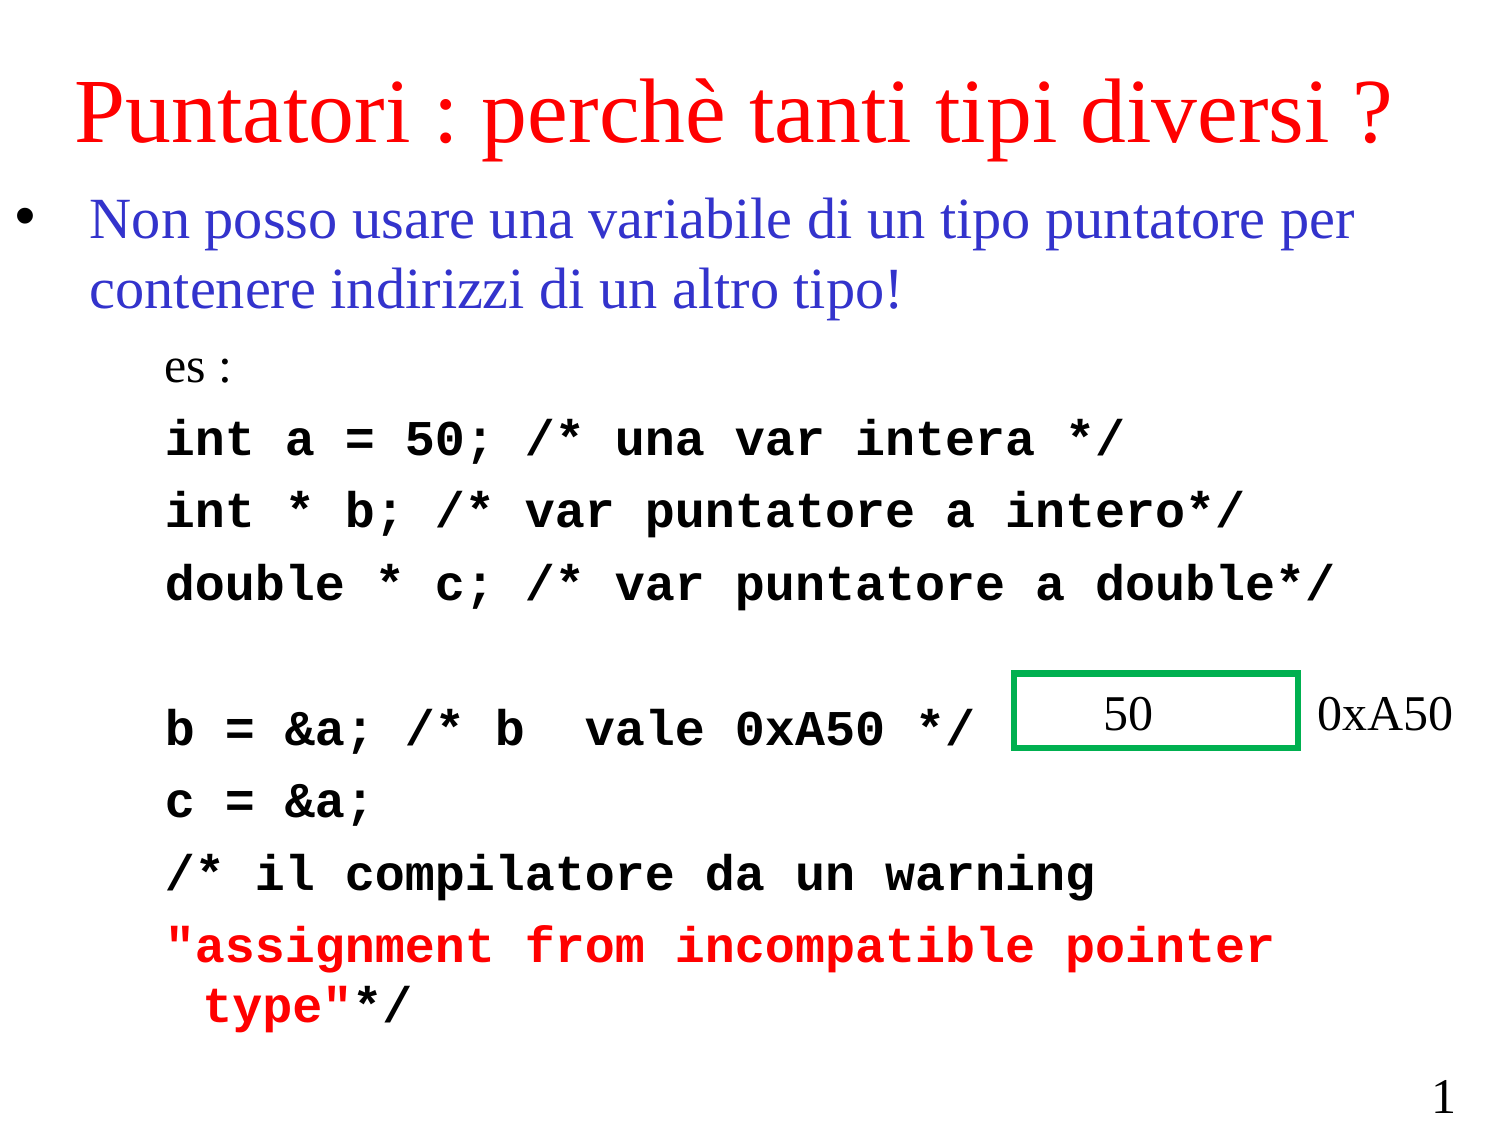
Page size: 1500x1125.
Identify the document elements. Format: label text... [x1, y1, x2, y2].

text_box 50 5 [1014, 673, 1299, 749]
slide_number 12 [1416, 1056, 1486, 1123]
title Puntatori : perchè tanti tipi diversi ? [0, 0, 1471, 172]
list Non posso usare una variabile di un tipo puntatore per contenere indirizzi di un altro tipo! es : int a = 50; /* una var intera */ int * b; /* var puntatore a intero*/ double * c; /* var puntatore a double*/ b = &a; /* b vale 0xA50 */ c = &a; /* il compilatore da un warning "assignment from incompatible pointer type"*/ [0, 172, 1500, 1011]
text_box 0xA50 [1302, 673, 1476, 750]
